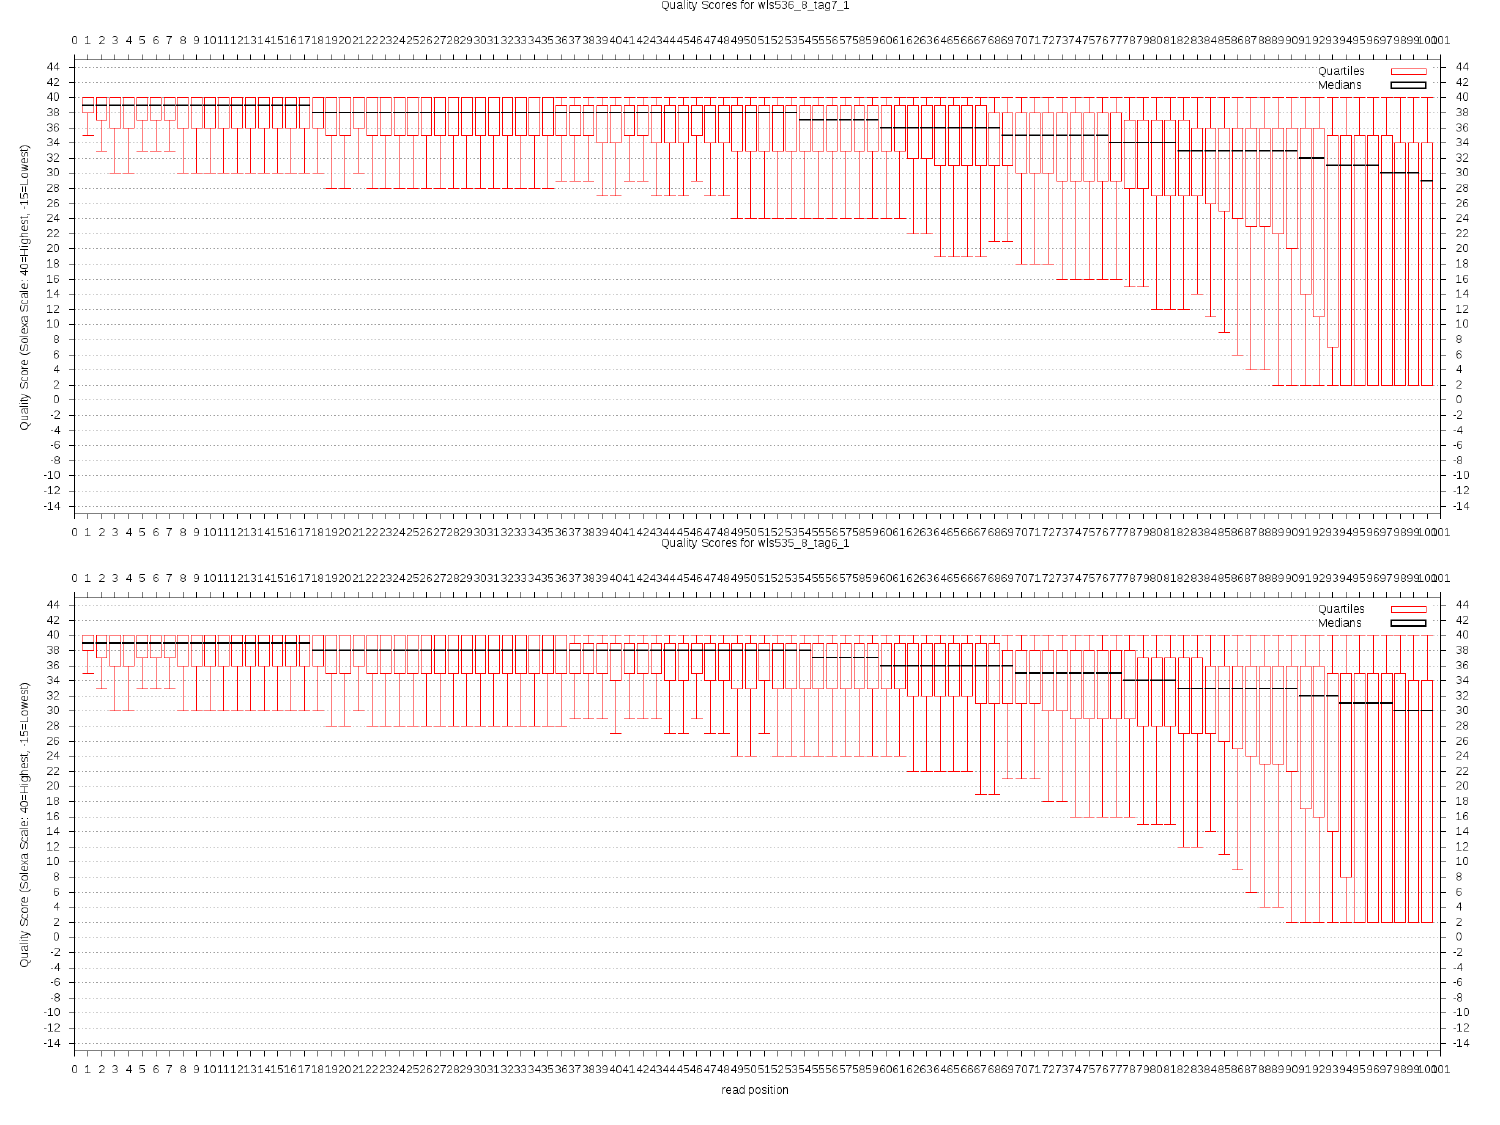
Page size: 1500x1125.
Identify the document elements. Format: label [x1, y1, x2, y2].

list [0, 0, 1500, 536]
picture [0, 537, 1500, 1101]
